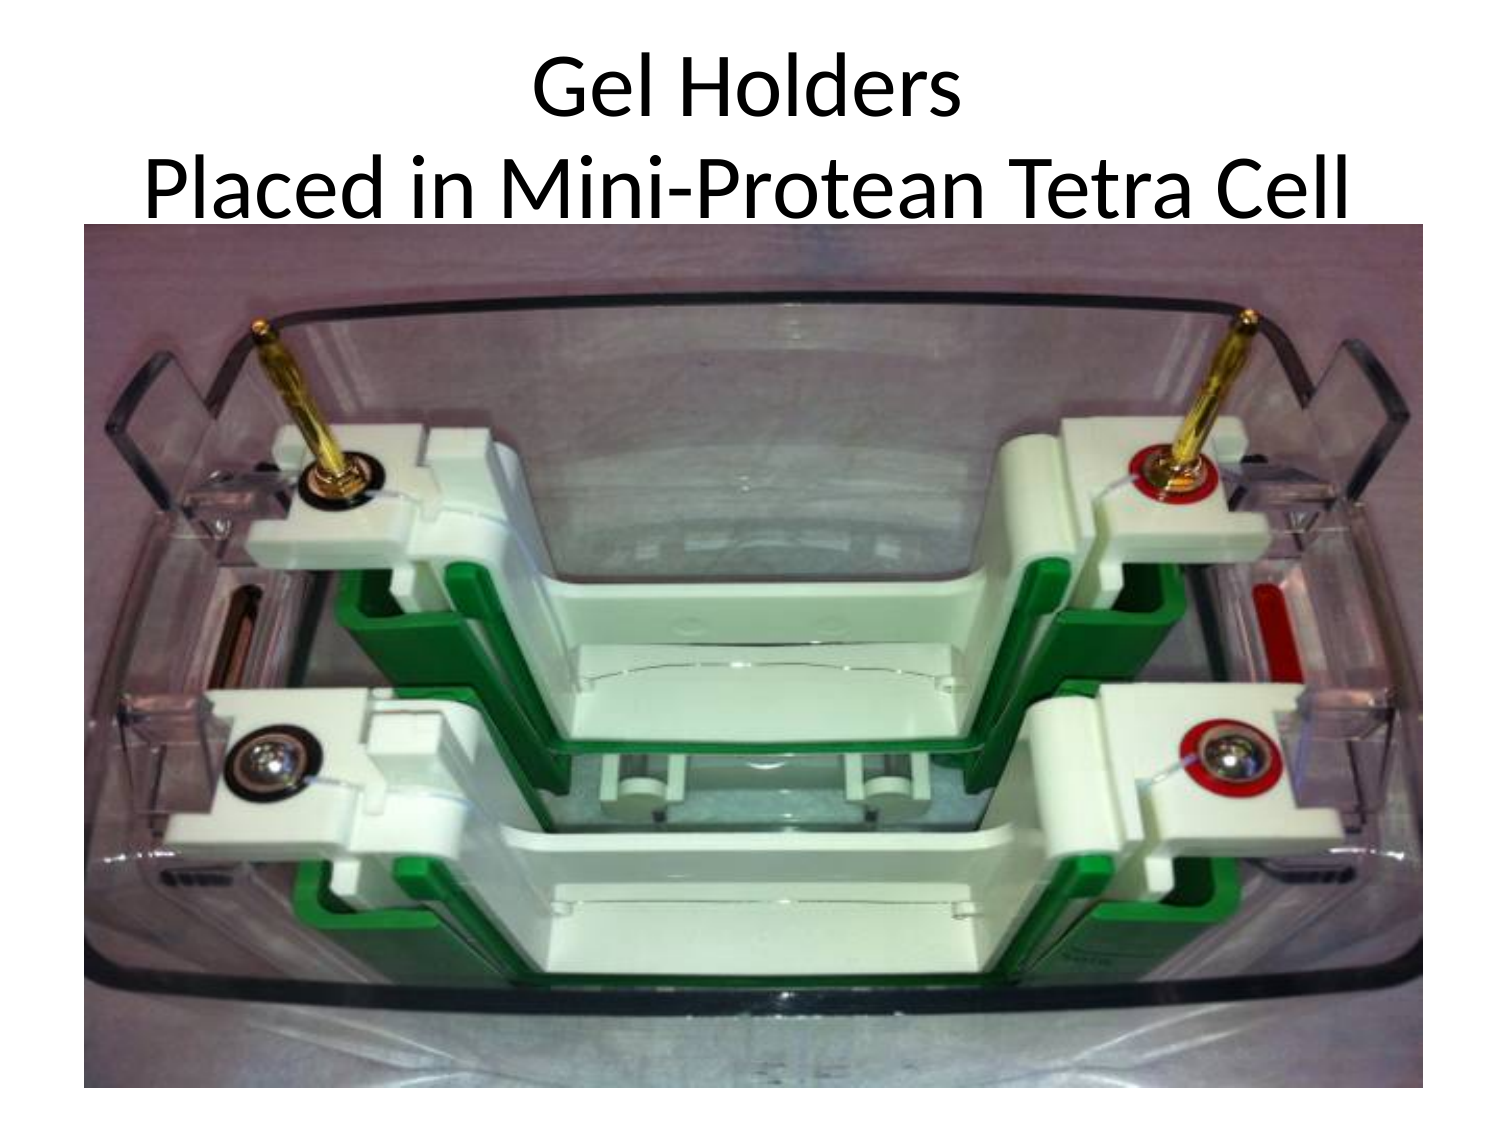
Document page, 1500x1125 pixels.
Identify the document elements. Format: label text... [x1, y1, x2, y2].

picture [84, 224, 1423, 1088]
title Gel Holders Placed in Mini-Protean Tetra Cell [75, 45, 1422, 230]
